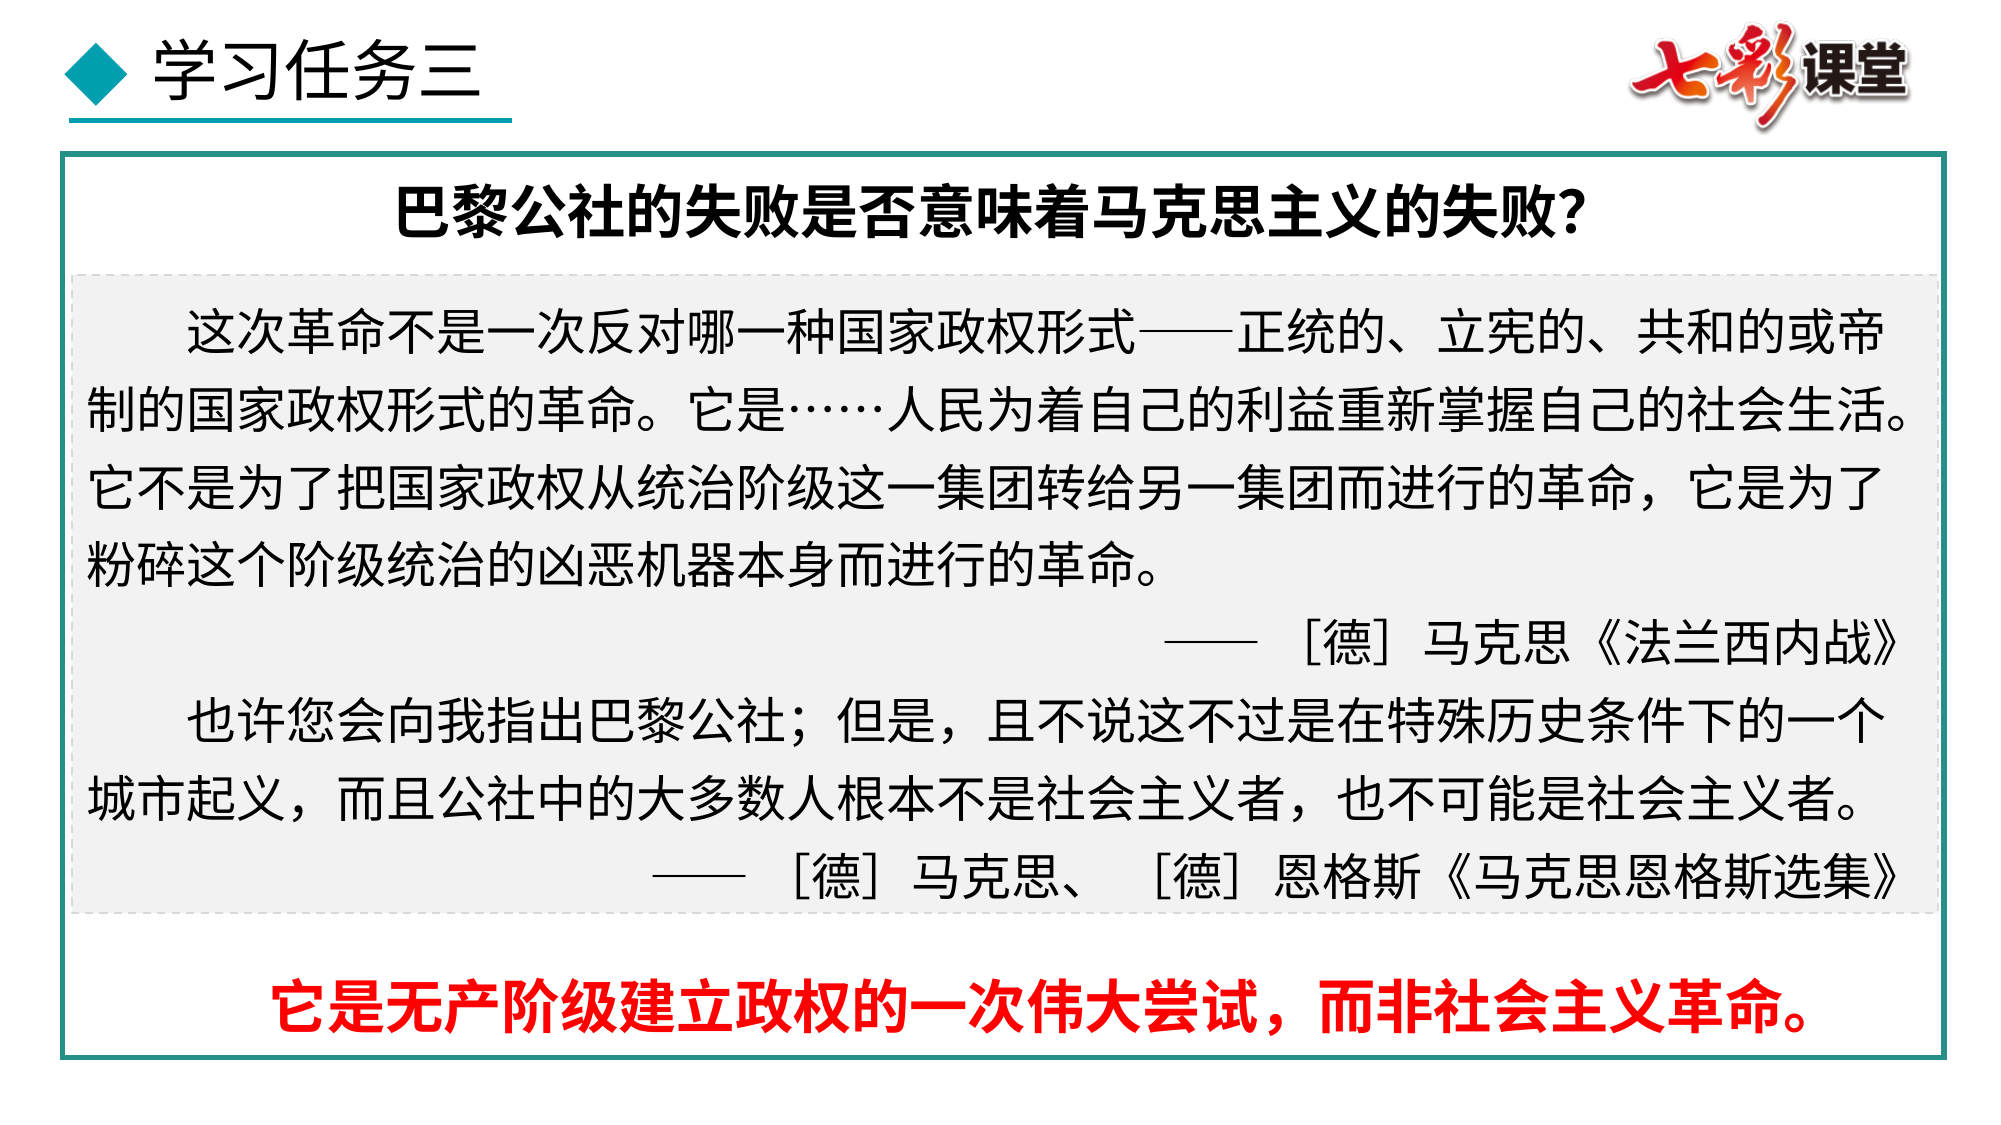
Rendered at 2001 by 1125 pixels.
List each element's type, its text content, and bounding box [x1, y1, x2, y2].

text_box 这次革命不是一次反对哪一种国家政权形式——正统的、立宪的、共和的或帝制的国家政权形式的革命。它是……人民为着自己的利益重新掌握自己的社会生活。它不是为了把国家政权从统治阶级这一集团转给另一集团而进行的革命，它是为了粉碎这个阶级统治的凶恶机器本身而进行的革命。 ——［德］马克思《法兰西内战》 也许您会向我指出巴黎公社；但是，且不说这不过是在特殊历史条件下的一个城市起义，而且公社中的大多数人根本不是社会主义者，也不可能是社会主义者。 ——［德］马克思、 ［德］恩格斯《马克思恩格斯选集》 [71, 274, 1938, 914]
text_box 它是无产阶级建立政权的一次伟大尝试，而非社会主义革命。 [248, 927, 1805, 1049]
text_box 巴黎公社的失败是否意味着马克思主义的失败？ [355, 167, 1654, 253]
picture [1625, 16, 1917, 135]
